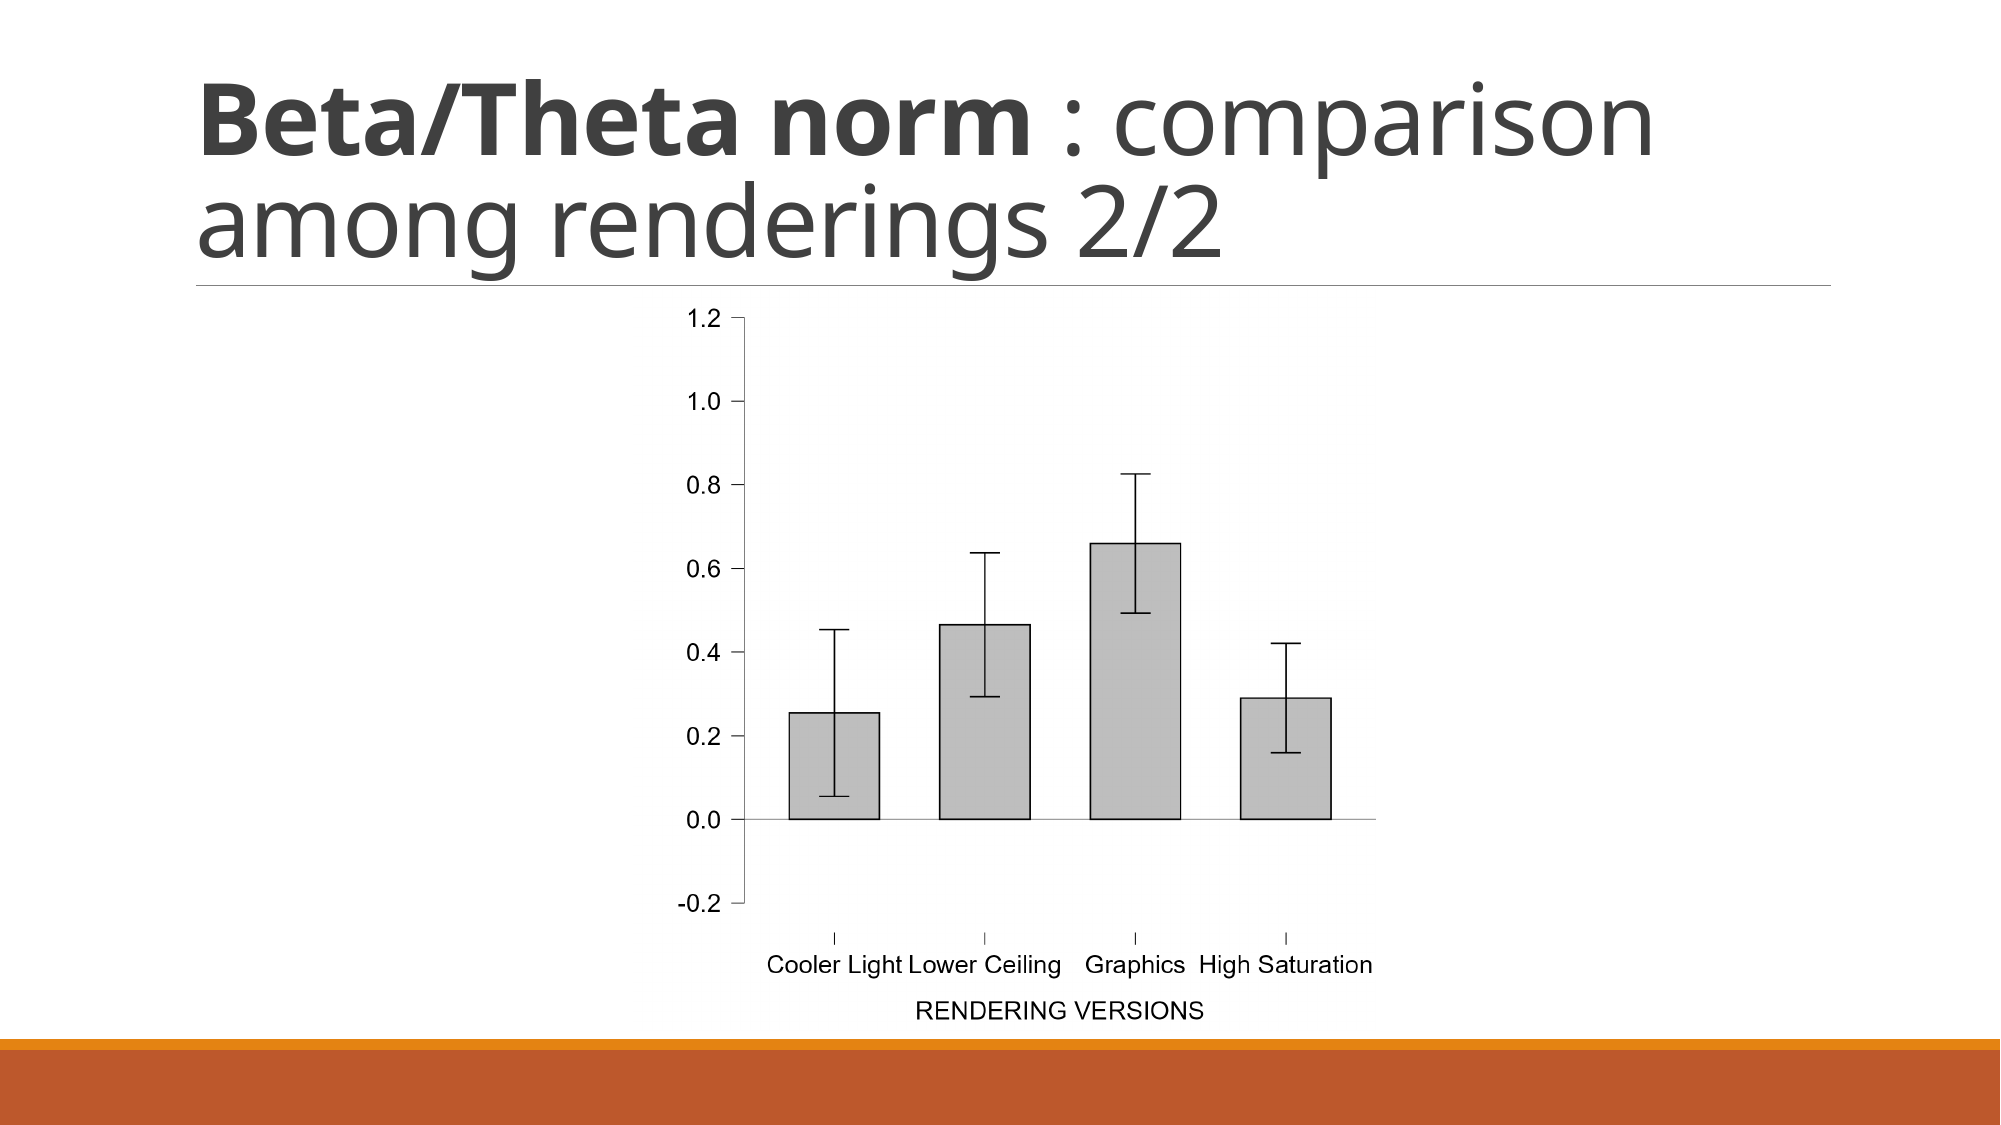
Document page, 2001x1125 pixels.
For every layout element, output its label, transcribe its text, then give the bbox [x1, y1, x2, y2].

picture [633, 287, 1377, 1031]
title Beta/Theta norm : comparison among renderings​ 2/2 [180, 47, 1830, 285]
